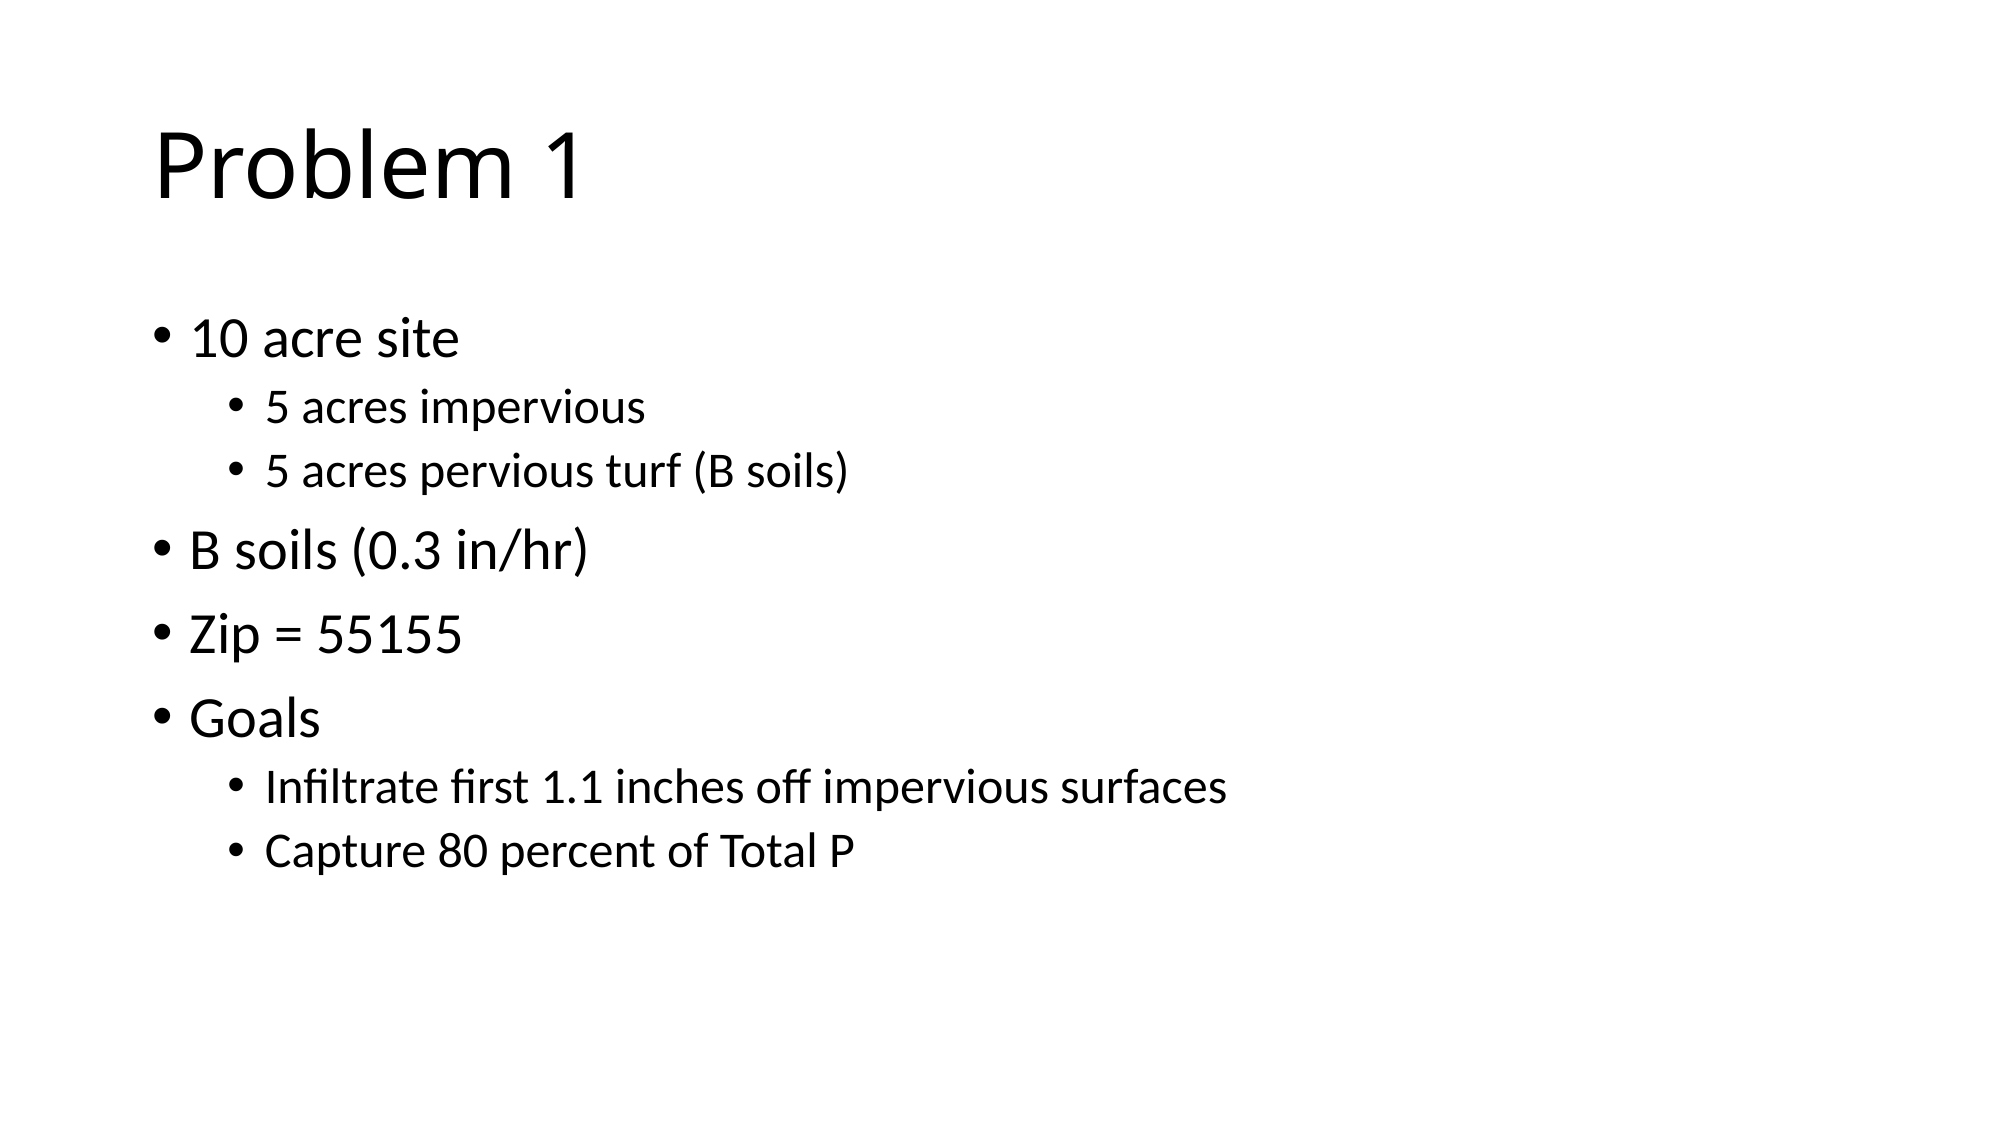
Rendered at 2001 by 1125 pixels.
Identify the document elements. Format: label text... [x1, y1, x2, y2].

title Problem 1 [137, 59, 1863, 278]
list 10 acre site 5 acres impervious 5 acres pervious turf (B soils) B soils (0.3 in/hr) Zip = 55155 Goals Infiltrate first 1.1 inches off impervious surfaces Capture 80 percent of Total P [137, 299, 1863, 1014]
